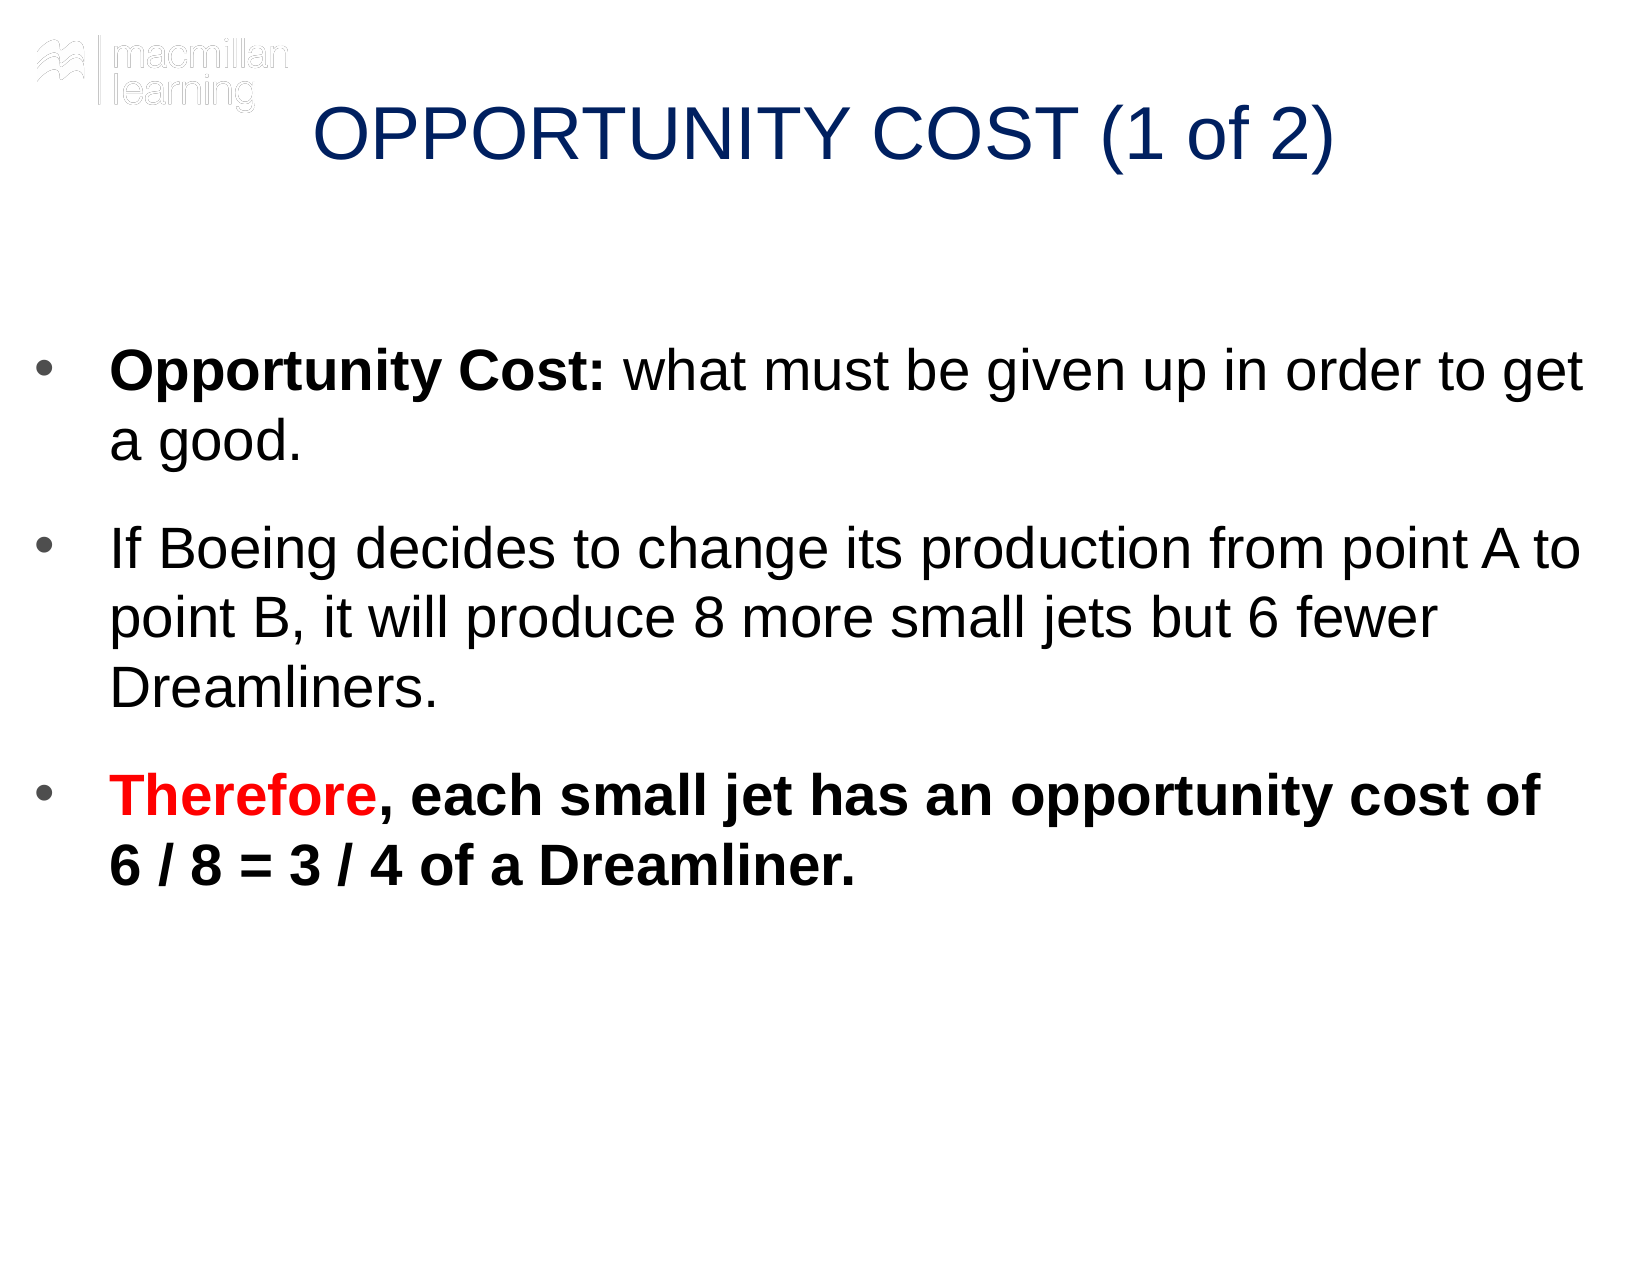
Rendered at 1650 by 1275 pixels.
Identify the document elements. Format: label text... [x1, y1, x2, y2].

list Opportunity Cost: what must be given up in order to get a good. If Boeing decides to change its production from point A to point B, it will produce 8 more small jets but 6 fewer Dreamliners. Therefore, each small jet has an opportunity cost of 6 / 8 = 3 / 4 of a Dreamliner. [19, 317, 1628, 954]
title OPPORTUNITY COST (1 of 2) [0, 62, 1650, 197]
picture [37, 35, 288, 62]
